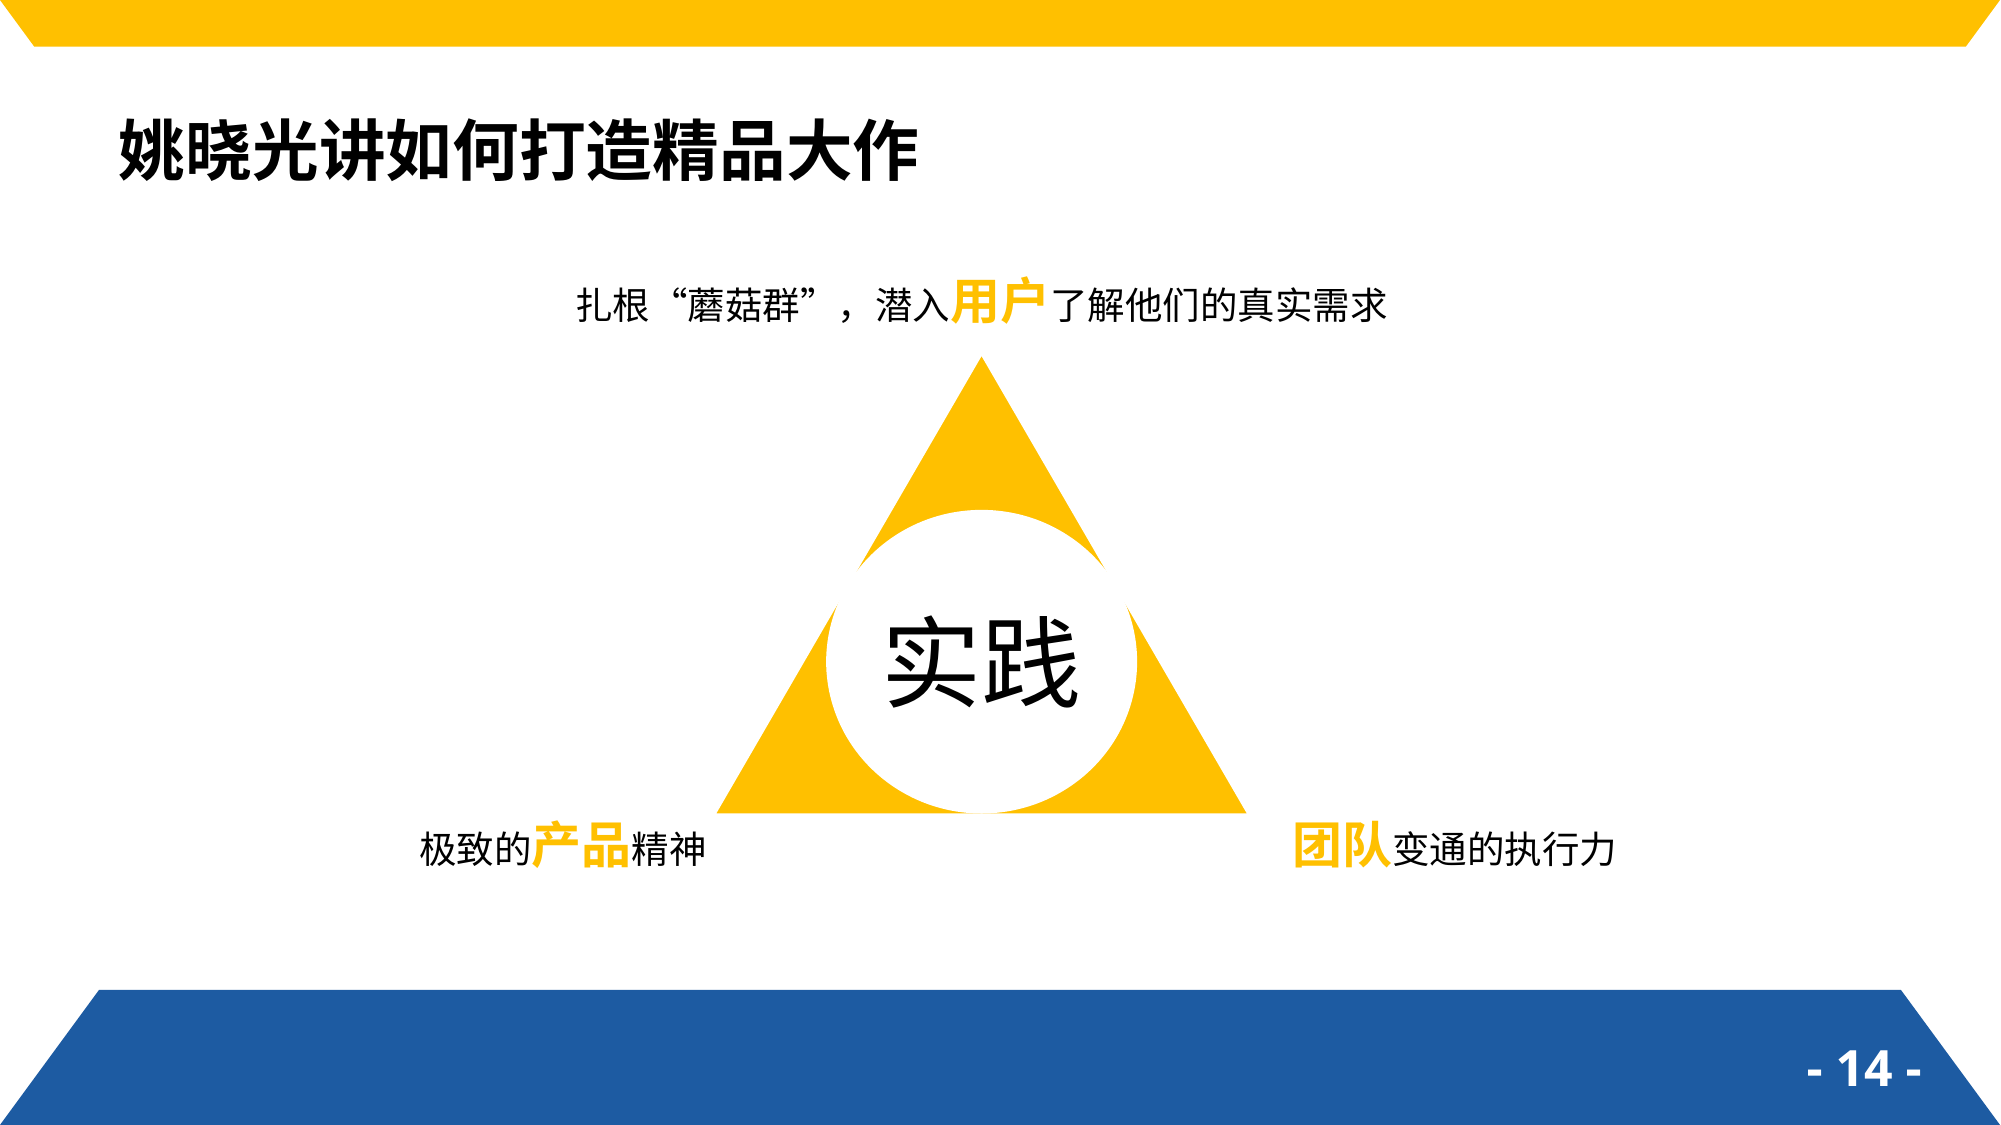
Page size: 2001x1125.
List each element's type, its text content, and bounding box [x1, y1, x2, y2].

text_box 极致的产品精神 [404, 806, 722, 881]
text_box 实践 [866, 593, 1097, 729]
text_box [0, 988, 2000, 1125]
text_box [0, 0, 2000, 48]
text_box 扎根“蘑菇群”，潜入用户了解他们的真实需求 [560, 261, 1403, 337]
text_box 团队变通的执行力 [1277, 806, 1632, 881]
text_box [718, 352, 1251, 816]
text_box 姚晓光讲如何打造精品大作 [104, 101, 935, 197]
text_box - 14 - [1791, 1029, 1937, 1105]
text_box [826, 509, 1138, 814]
